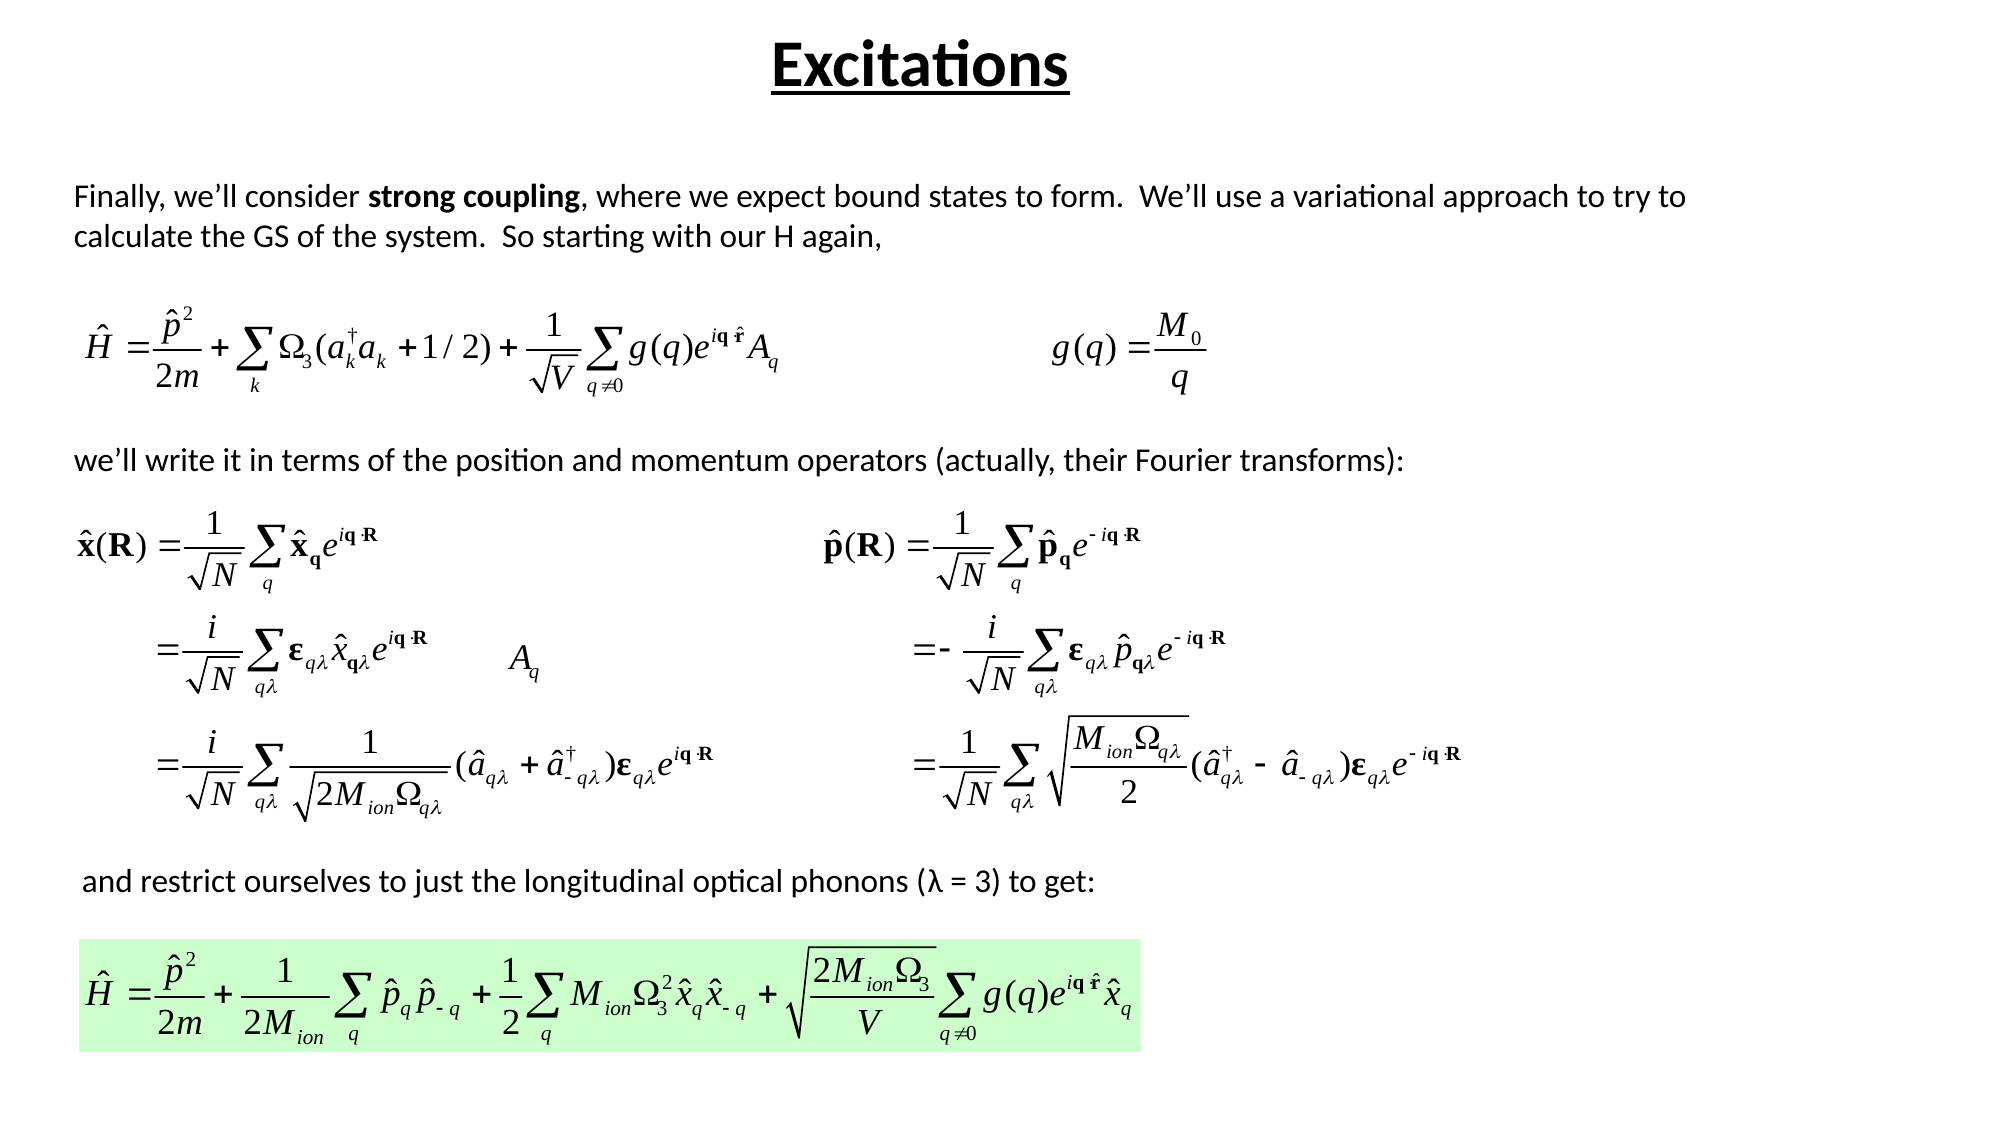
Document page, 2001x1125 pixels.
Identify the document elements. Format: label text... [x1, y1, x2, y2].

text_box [78, 938, 1141, 1052]
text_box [501, 633, 547, 691]
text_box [71, 500, 1471, 829]
text_box and restrict ourselves to just the longitudinal optical phonons (λ = 3) to get: [67, 851, 1252, 907]
text_box Finally, we’ll consider strong coupling, where we expect bound states to form. We’ll use a variational approach to try to calculate the GS of the system. So starting with our H again, [59, 166, 1781, 262]
text_box we’ll write it in terms of the position and momentum operators (actually, their Fourier transforms): [59, 430, 1502, 485]
title Excitations [629, 8, 1212, 109]
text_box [78, 296, 1212, 404]
